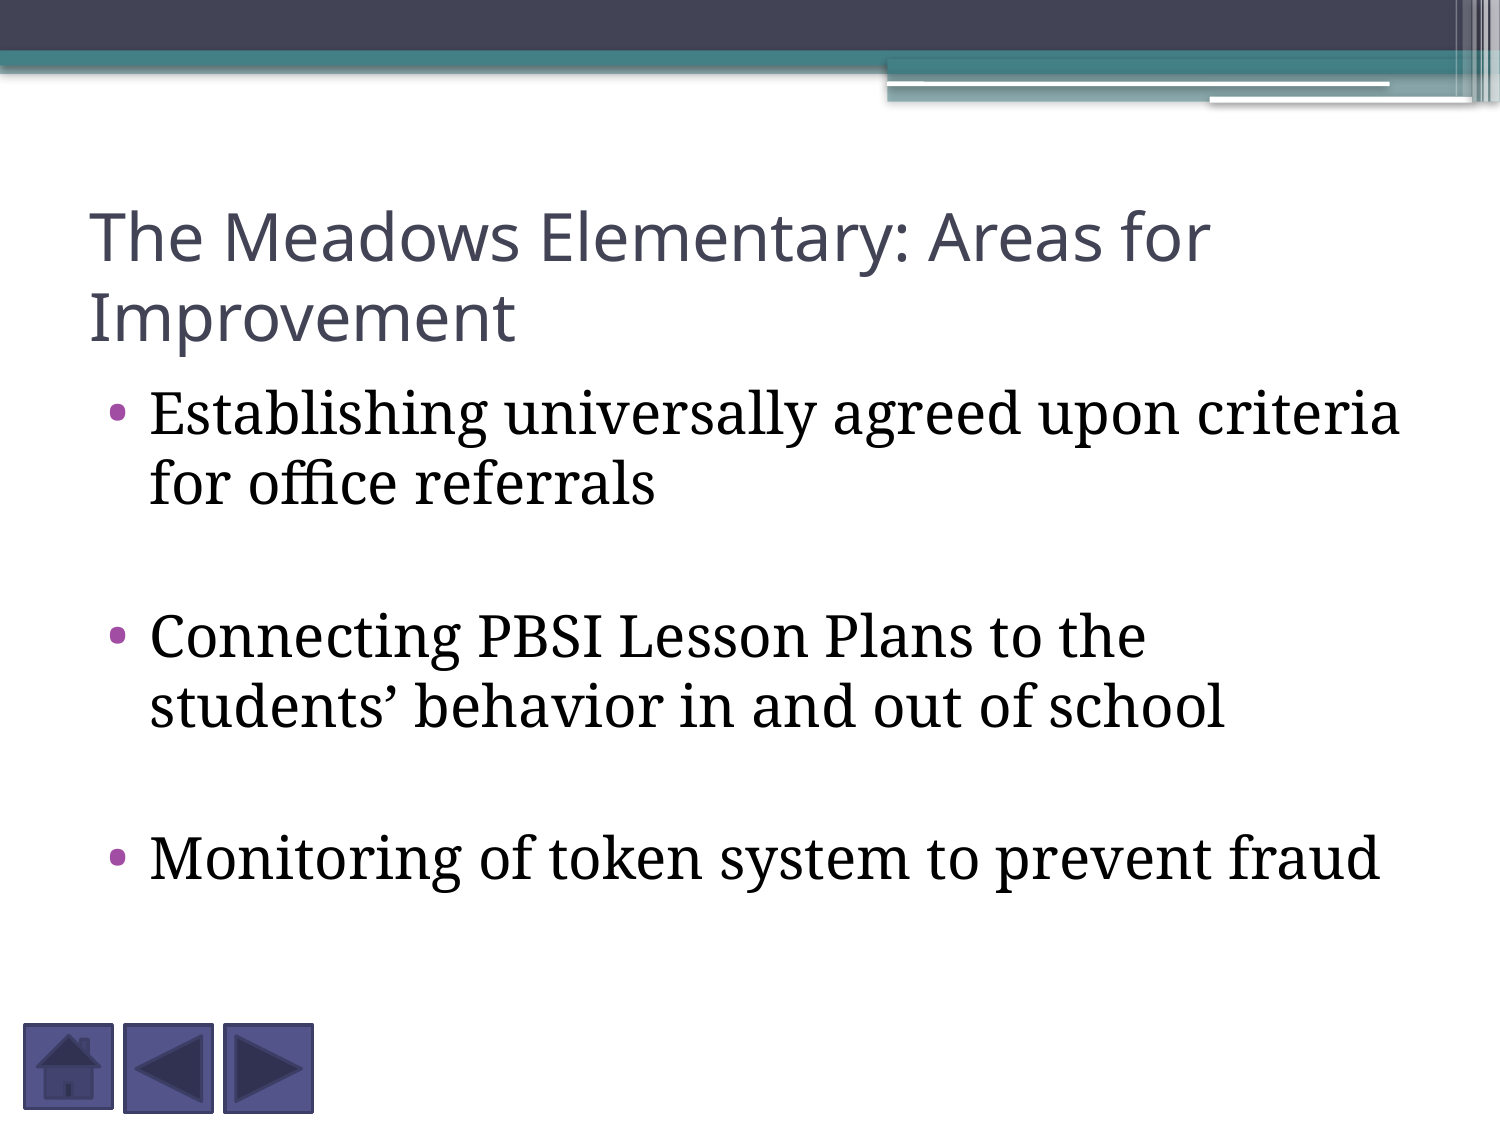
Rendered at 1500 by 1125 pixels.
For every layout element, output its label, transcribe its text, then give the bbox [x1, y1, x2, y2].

list Establishing universally agreed upon criteria for office referrals Connecting PBSI Lesson Plans to the students’ behavior in and out of school Monitoring of token system to prevent fraud [75, 368, 1425, 1079]
text_box [123, 1023, 214, 1114]
title The Meadows Elementary: Areas for Improvement [75, 187, 1425, 363]
text_box [223, 1023, 314, 1114]
text_box [23, 1023, 114, 1110]
